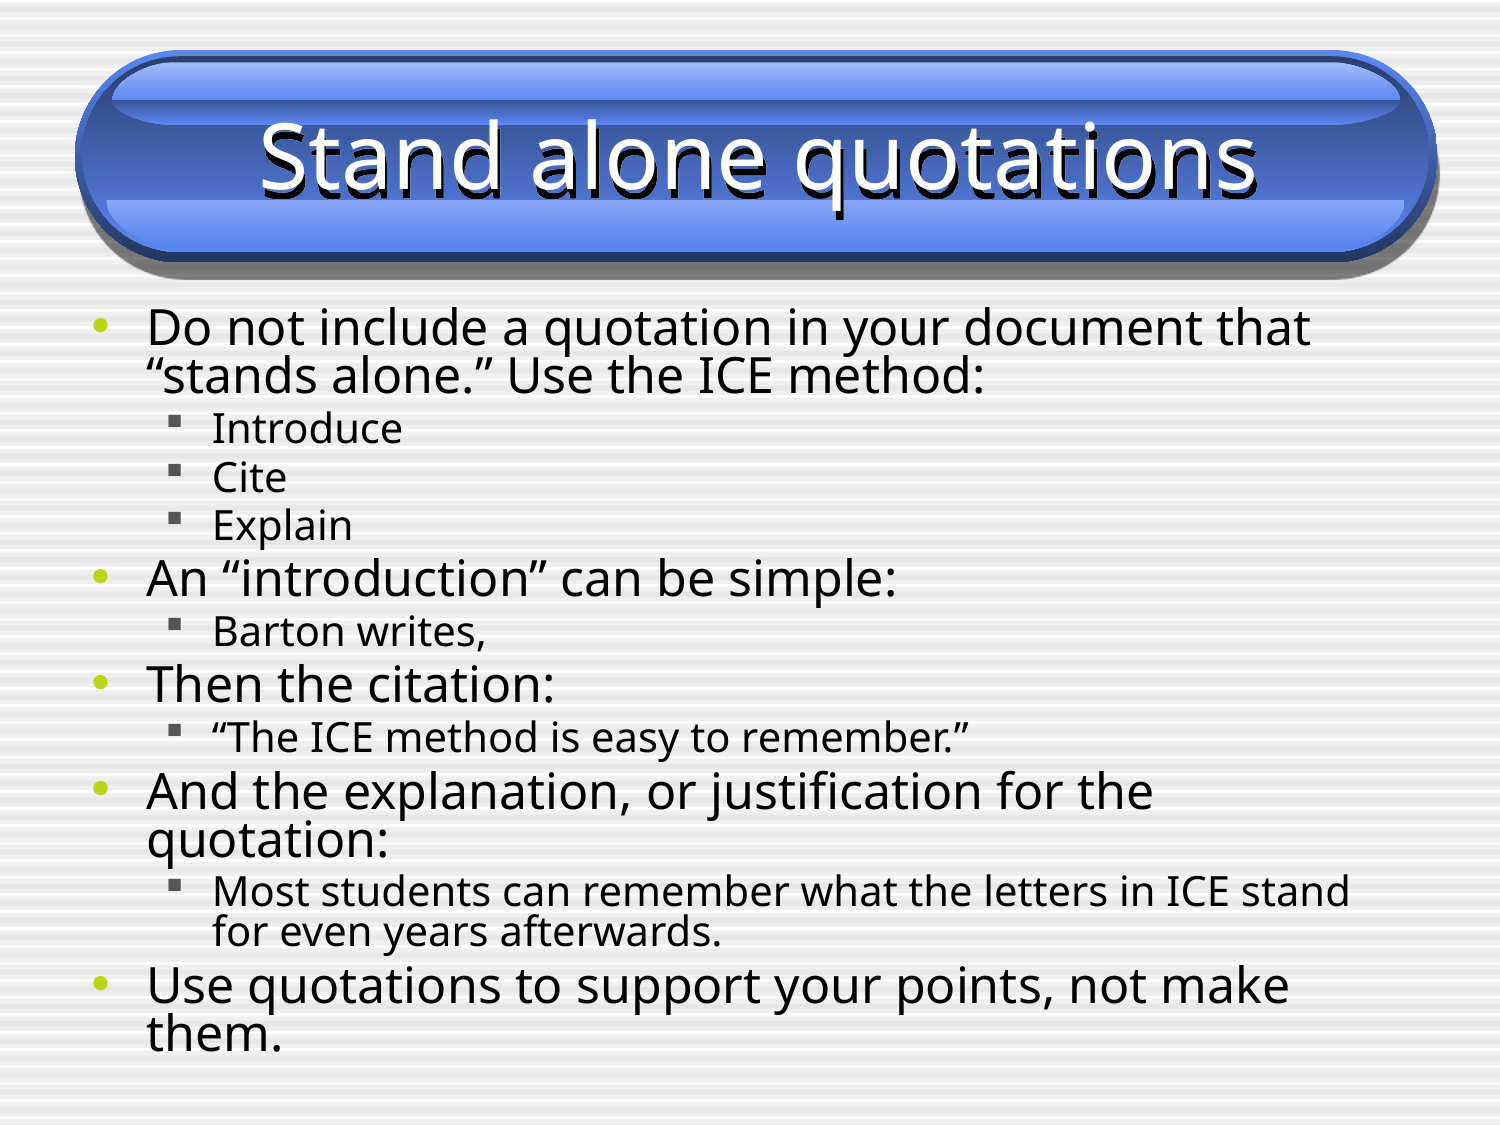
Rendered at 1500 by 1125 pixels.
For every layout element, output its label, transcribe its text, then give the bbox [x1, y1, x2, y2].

list Do not include a quotation in your document that “stands alone.” Use the ICE method: Introduce Cite Explain An “introduction” can be simple: Barton writes, Then the citation: “The ICE method is easy to remember.” And the explanation, or justification for the quotation: Most students can remember what the letters in ICE stand for even years afterwards. Use quotations to support your points, not make them. [74, 299, 1426, 1013]
title Stand alone quotations [129, 79, 1388, 226]
picture [0, 0, 1500, 1125]
